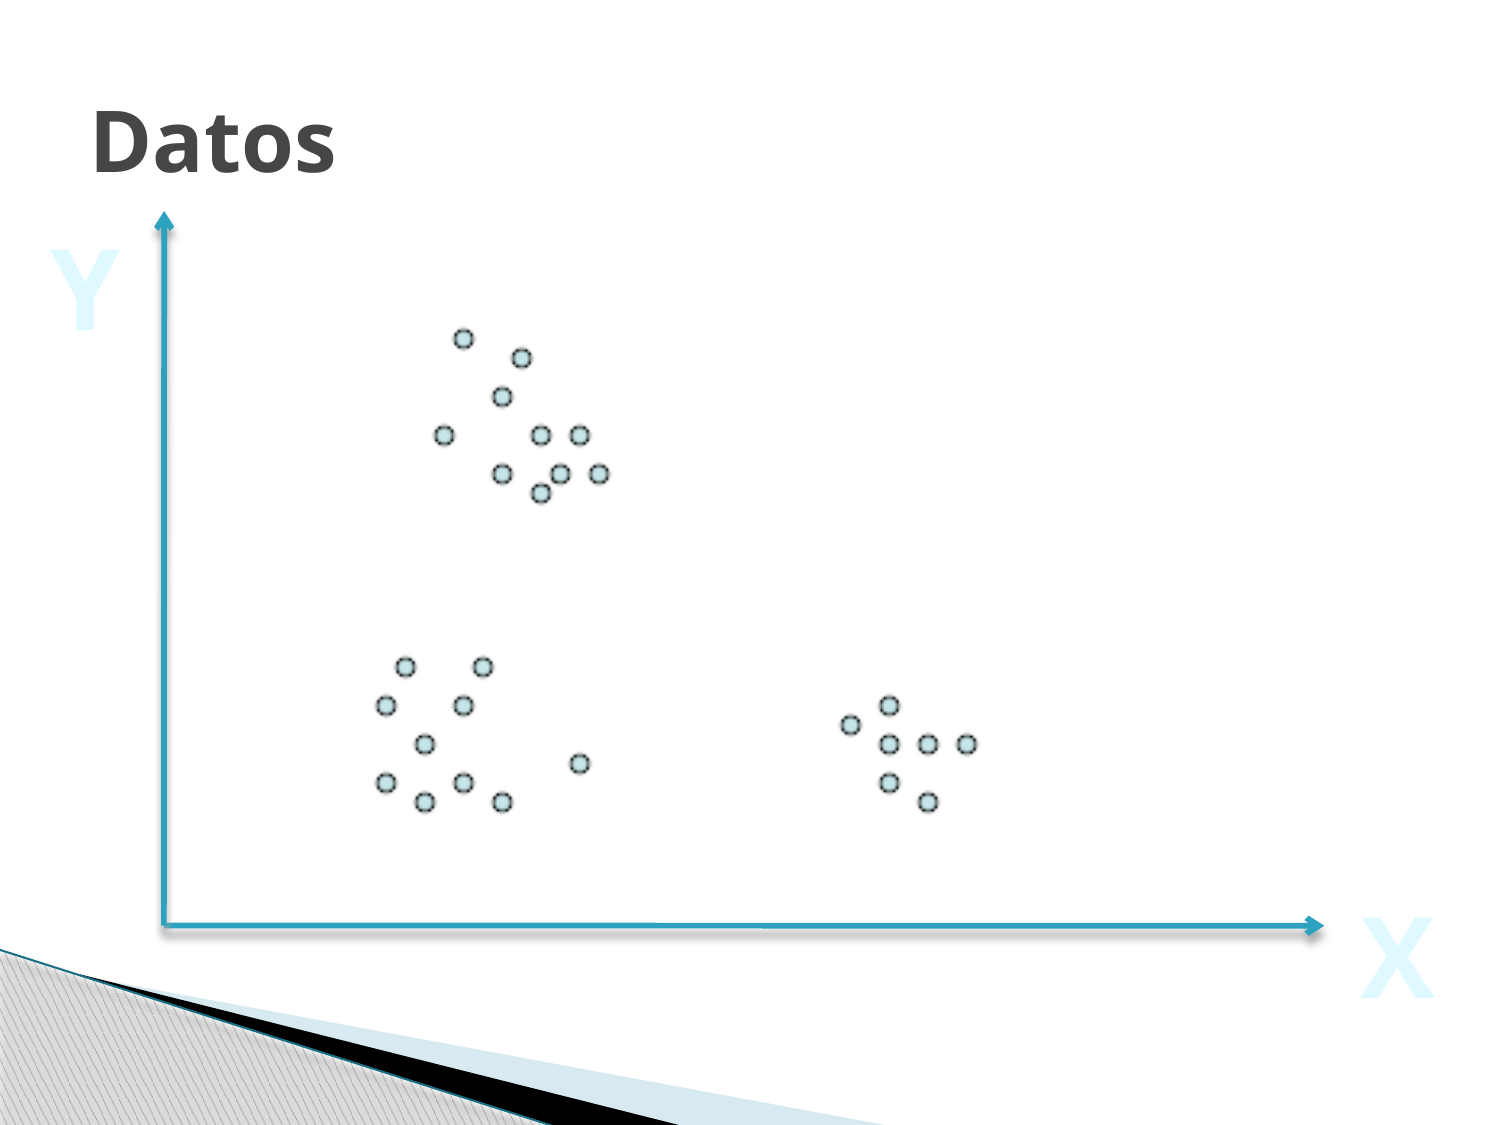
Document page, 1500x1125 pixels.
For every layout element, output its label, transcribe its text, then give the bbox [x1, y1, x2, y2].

picture [339, 233, 997, 840]
title Datos [75, 45, 1425, 233]
text_box X [1345, 878, 1451, 1029]
text_box Y [35, 210, 137, 361]
